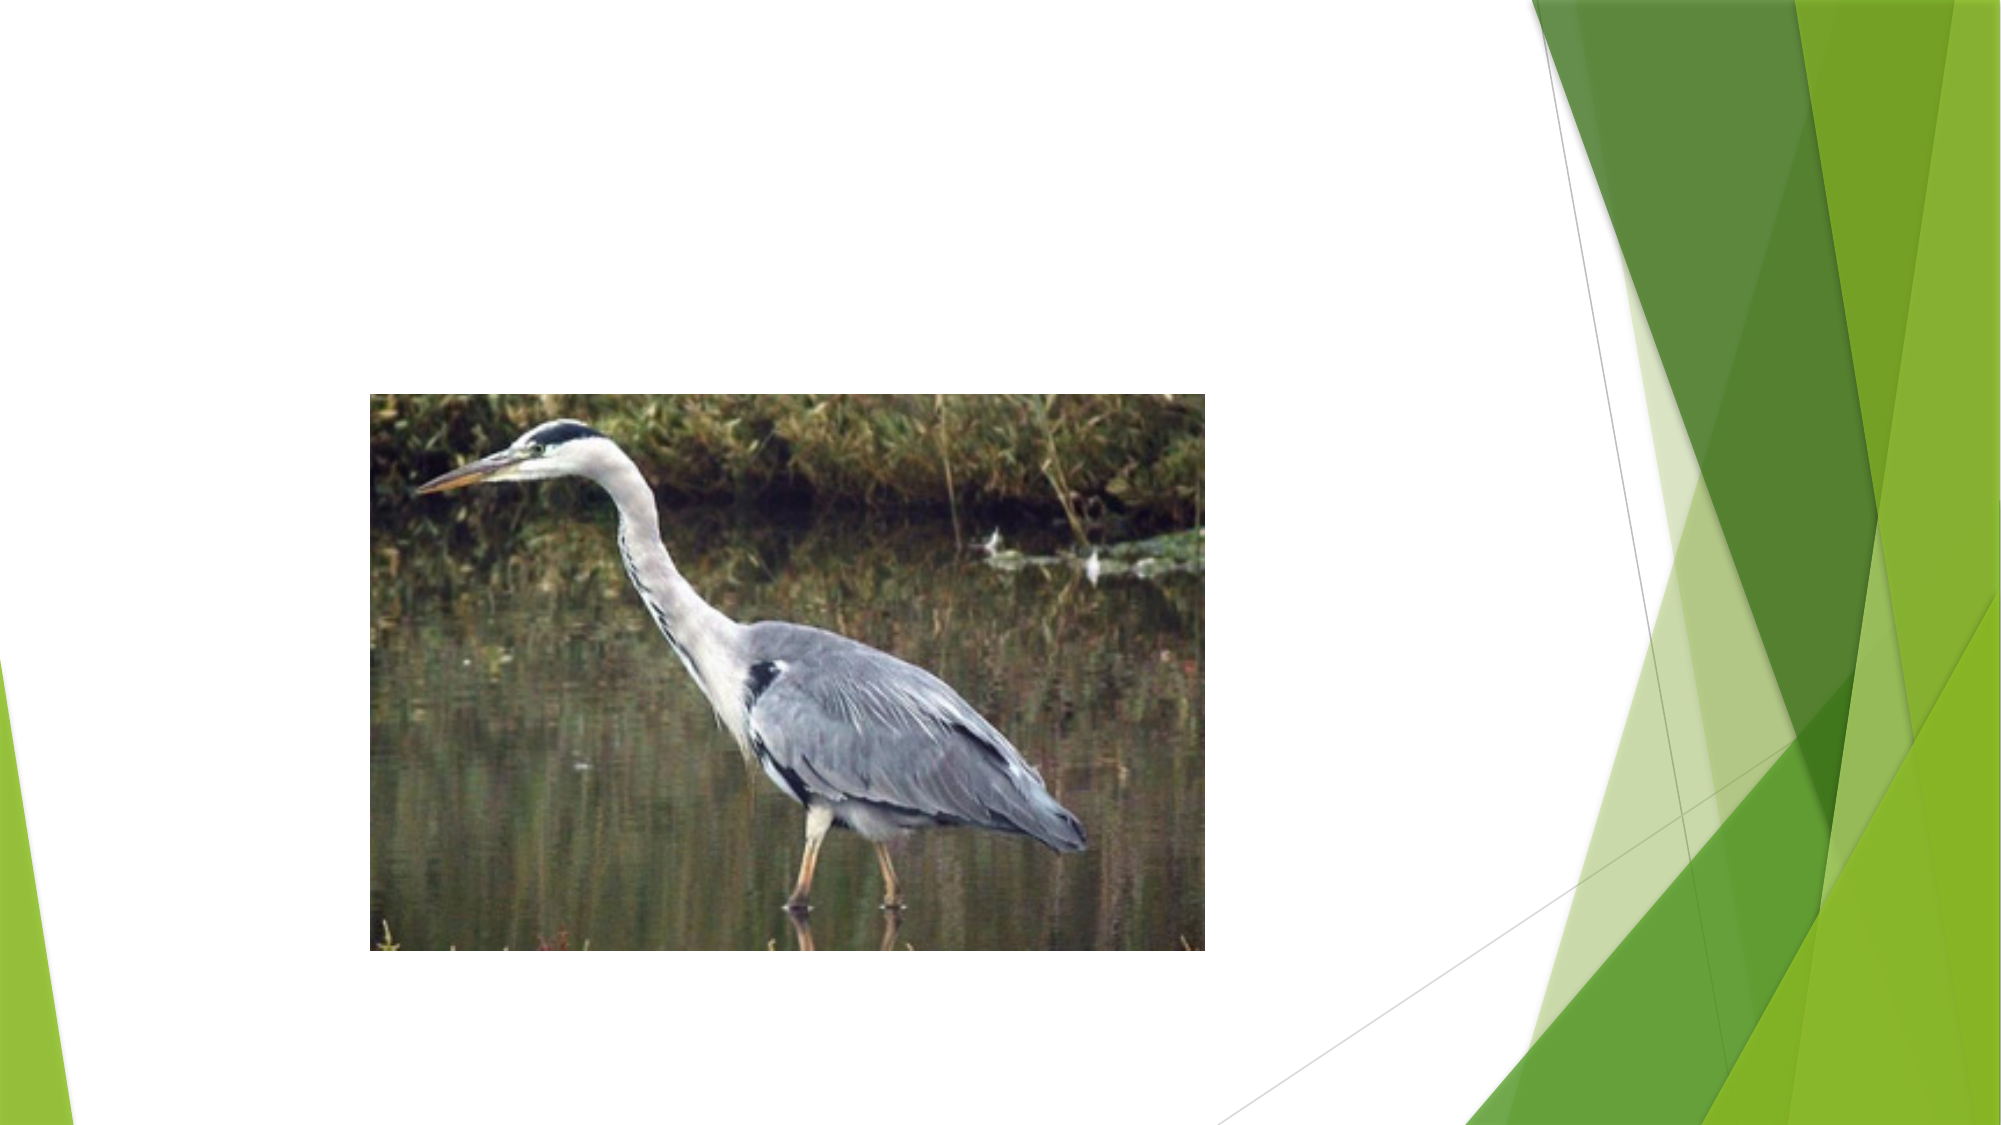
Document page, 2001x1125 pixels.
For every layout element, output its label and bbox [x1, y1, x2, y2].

picture [369, 393, 1206, 952]
